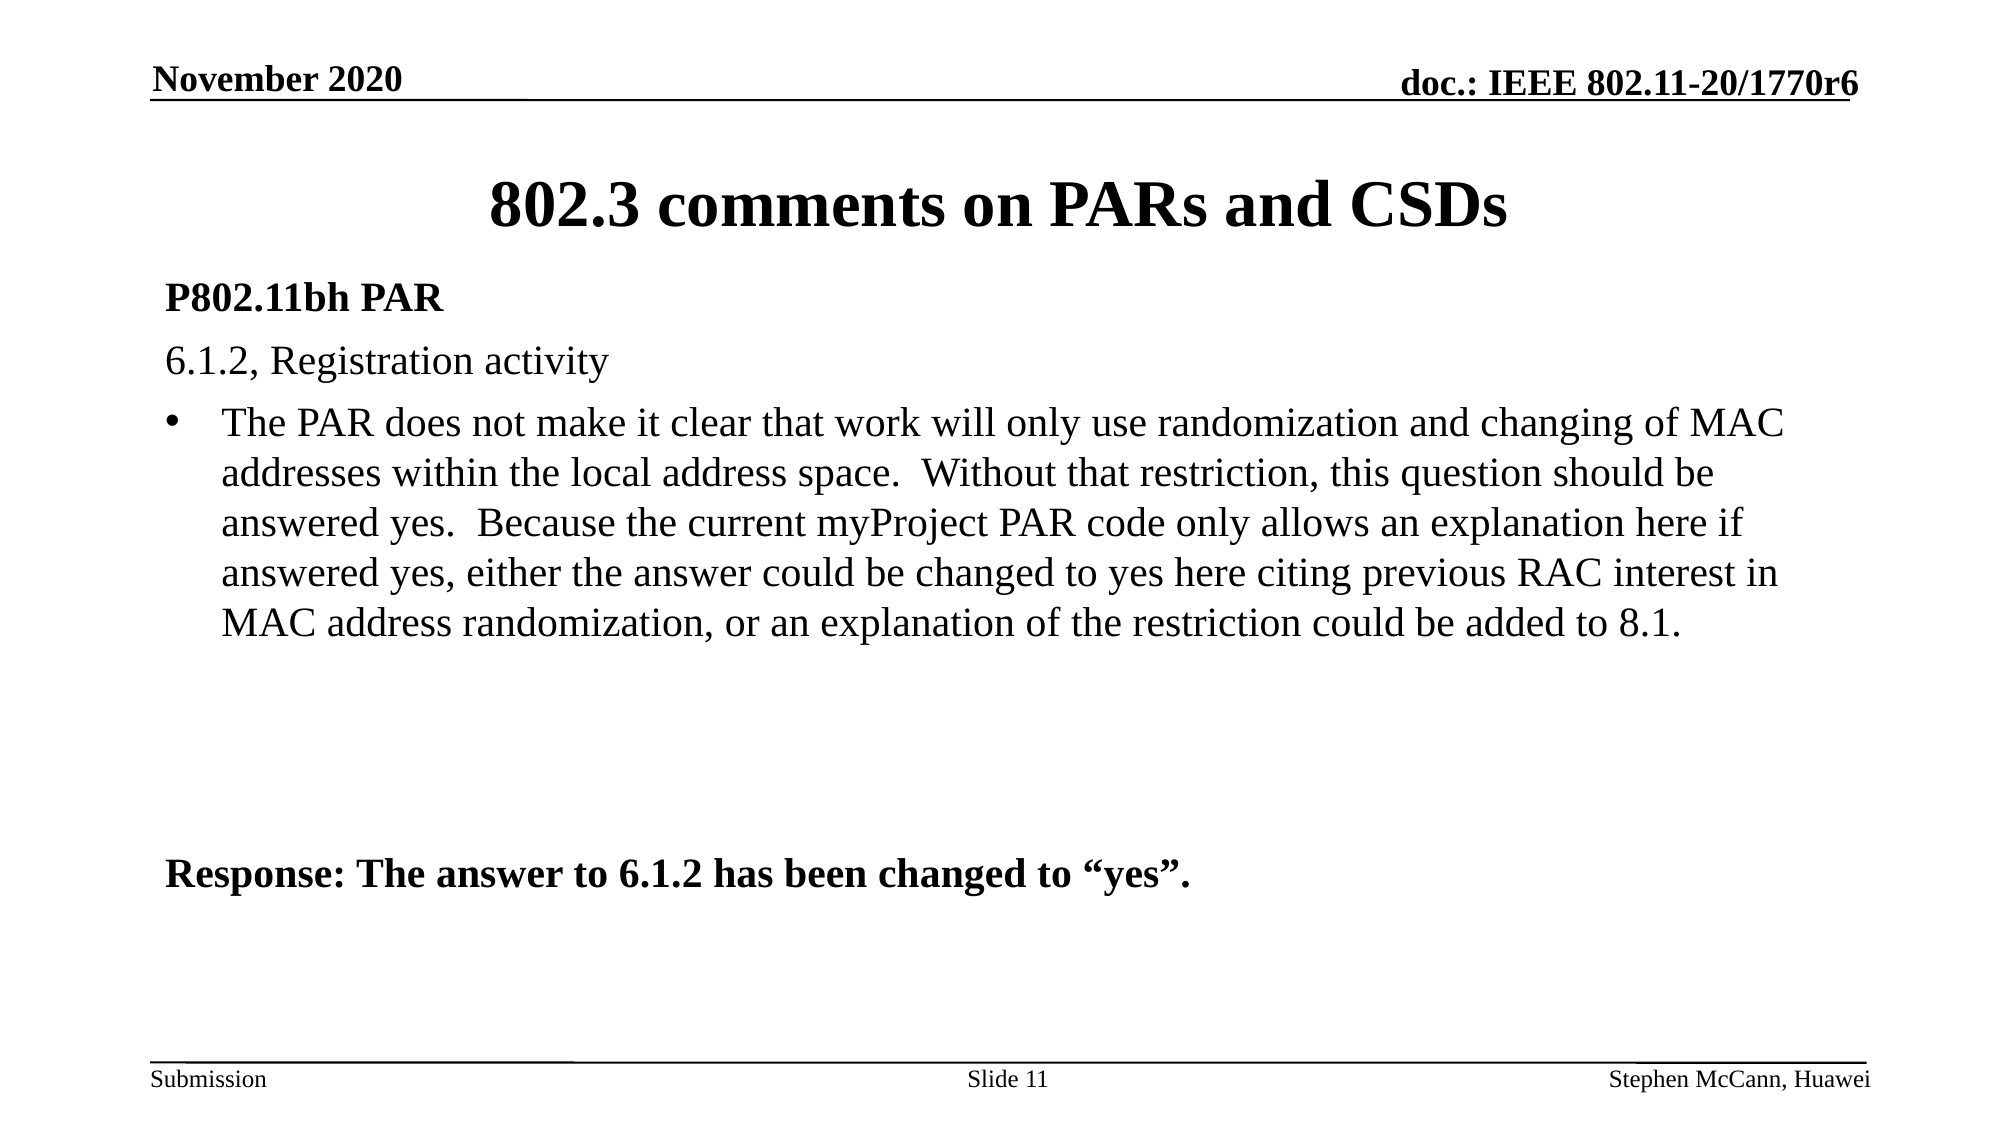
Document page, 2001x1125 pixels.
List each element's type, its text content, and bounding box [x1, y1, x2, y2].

title 802.3 comments on PARs and CSDs [149, 112, 1850, 262]
slide_number Slide 11 [950, 1061, 1067, 1123]
list P802.11bh PAR 6.1.2, Registration activity The PAR does not make it clear that work will only use randomization and changing of MAC addresses within the local address space. Without that restriction, this question should be answered yes. Because the current myProject PAR code only allows an explanation here if answered yes, either the answer could be changed to yes here citing previous RAC interest in MAC address randomization, or an explanation of the restriction could be added to 8.1. Response: The answer to 6.1.2 has been changed to “yes”. [149, 262, 1850, 1013]
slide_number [152, 54, 563, 100]
footer Stephen McCann, Huawei [1174, 1061, 1872, 1093]
